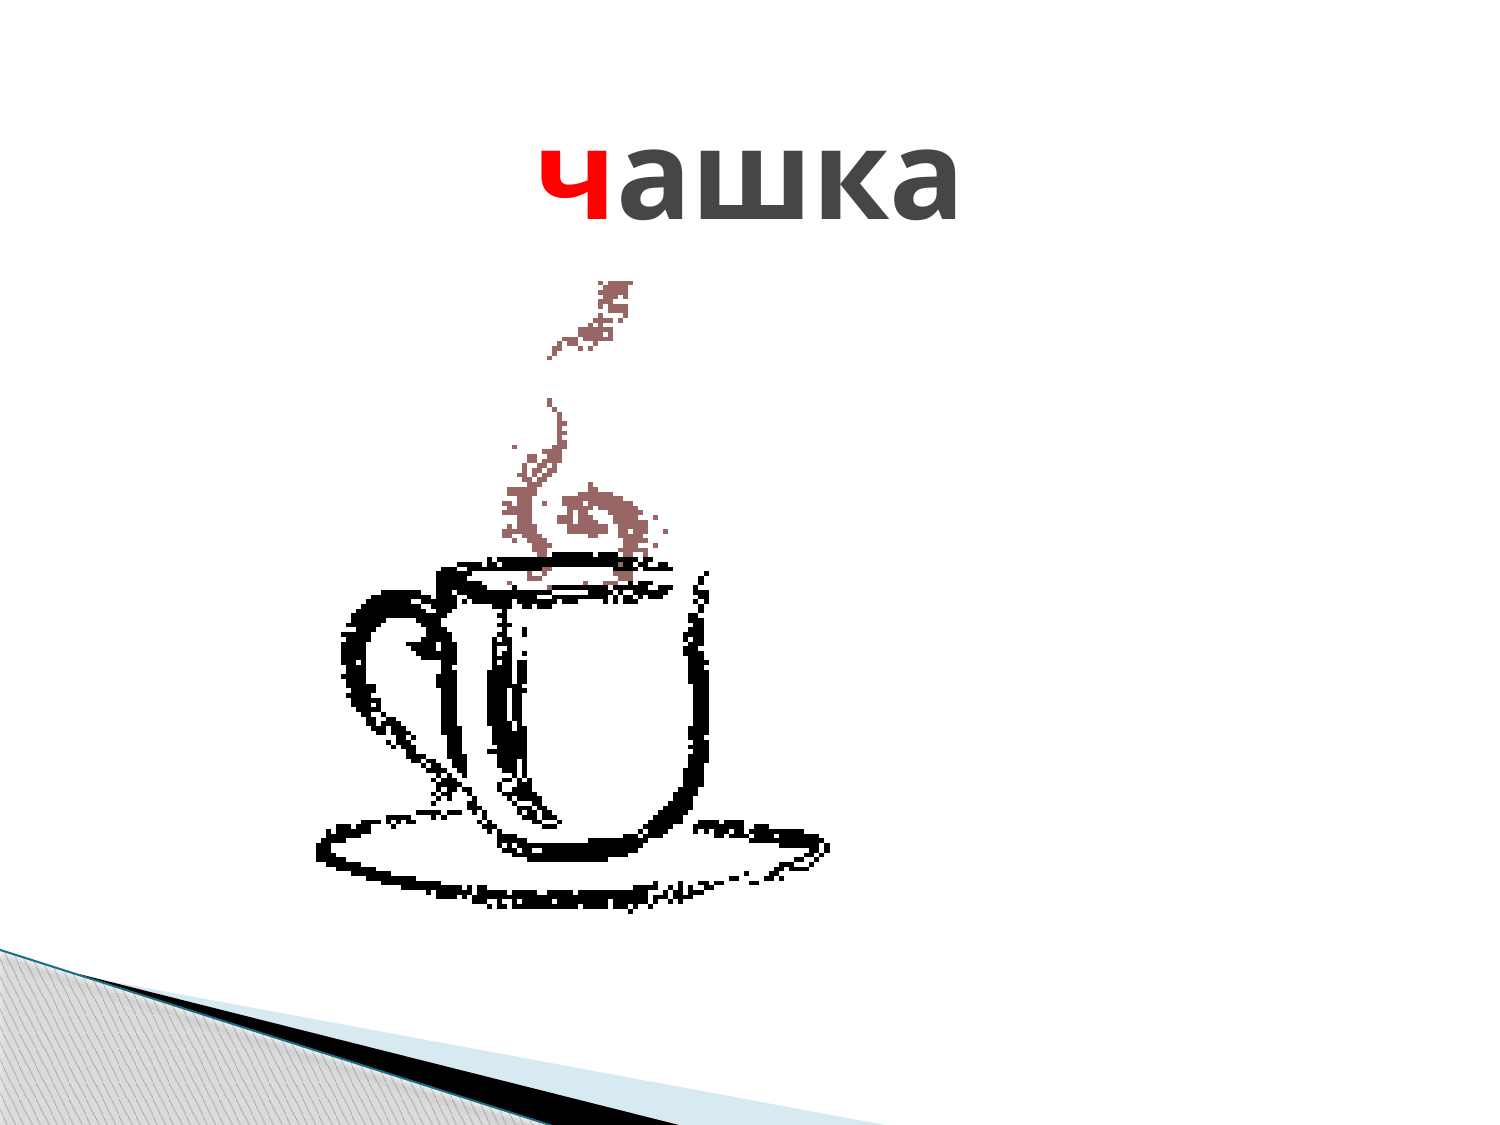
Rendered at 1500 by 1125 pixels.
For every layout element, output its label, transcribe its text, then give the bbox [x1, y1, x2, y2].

title чашка [75, 35, 1425, 303]
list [316, 280, 830, 915]
